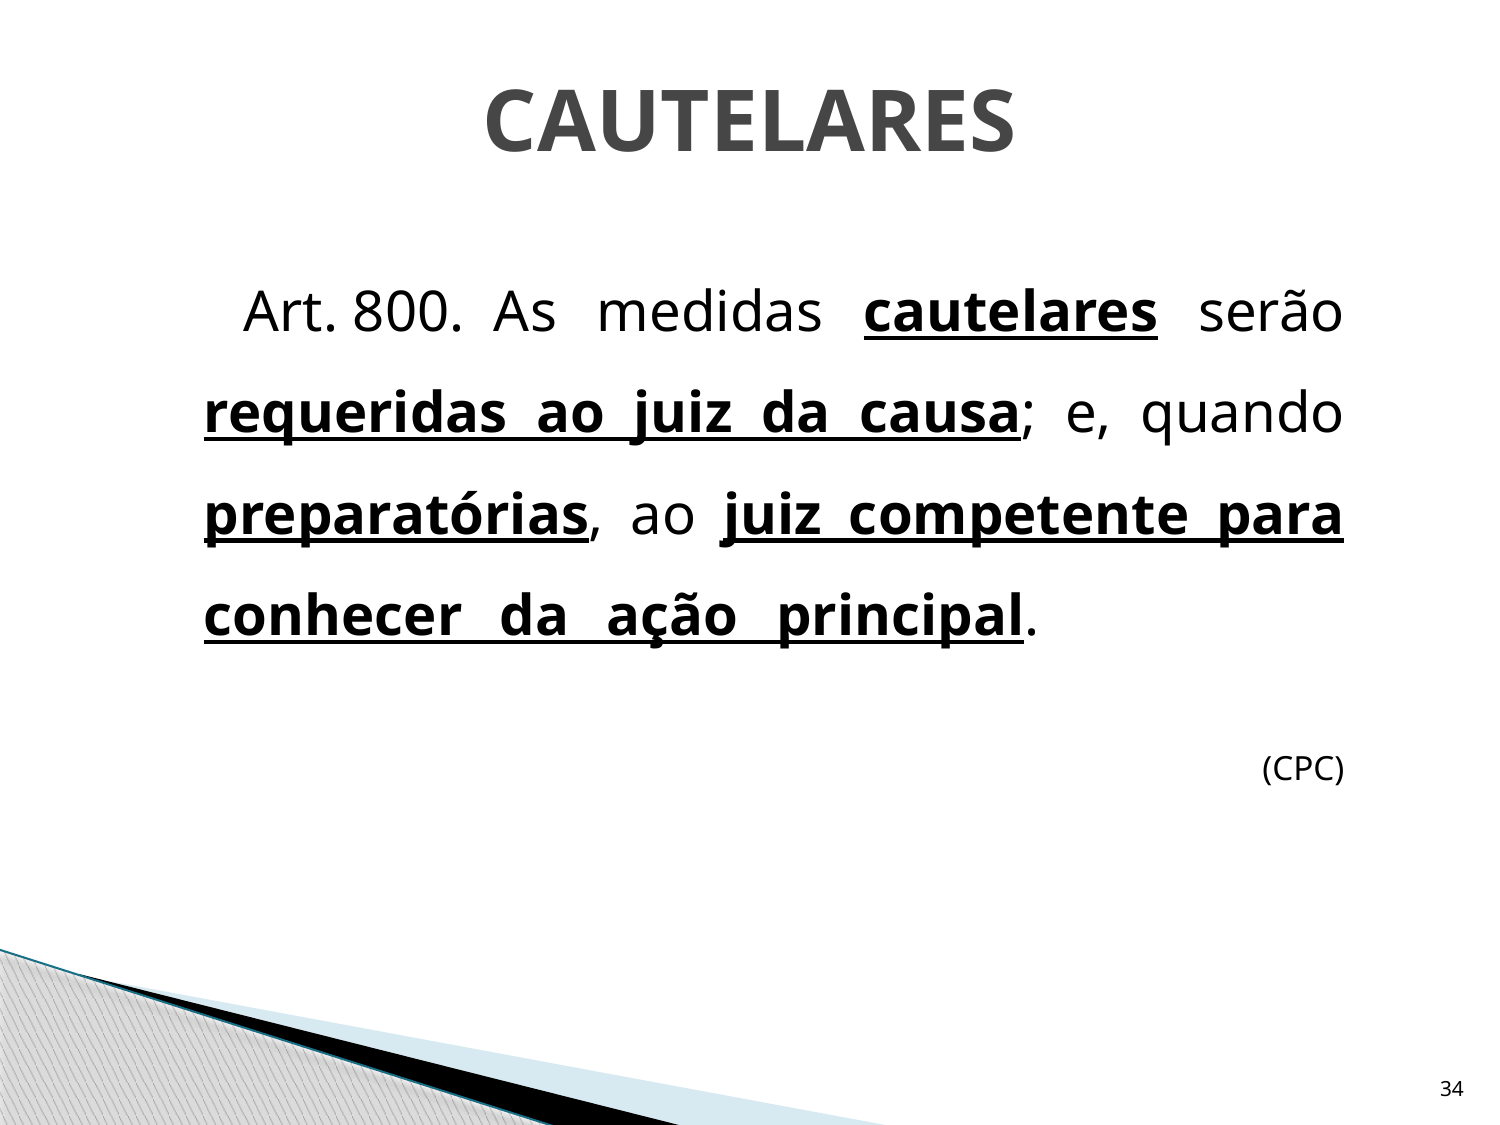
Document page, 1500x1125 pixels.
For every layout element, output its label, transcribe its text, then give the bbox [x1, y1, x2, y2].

list Art. 800. As medidas cautelares serão requeridas ao juiz da causa; e, quando preparatórias, ao juiz competente para conhecer da ação principal. (CPC) [128, 235, 1360, 1079]
slide_number 34 [1418, 1051, 1479, 1112]
title CAUTELARES [75, 0, 1425, 235]
